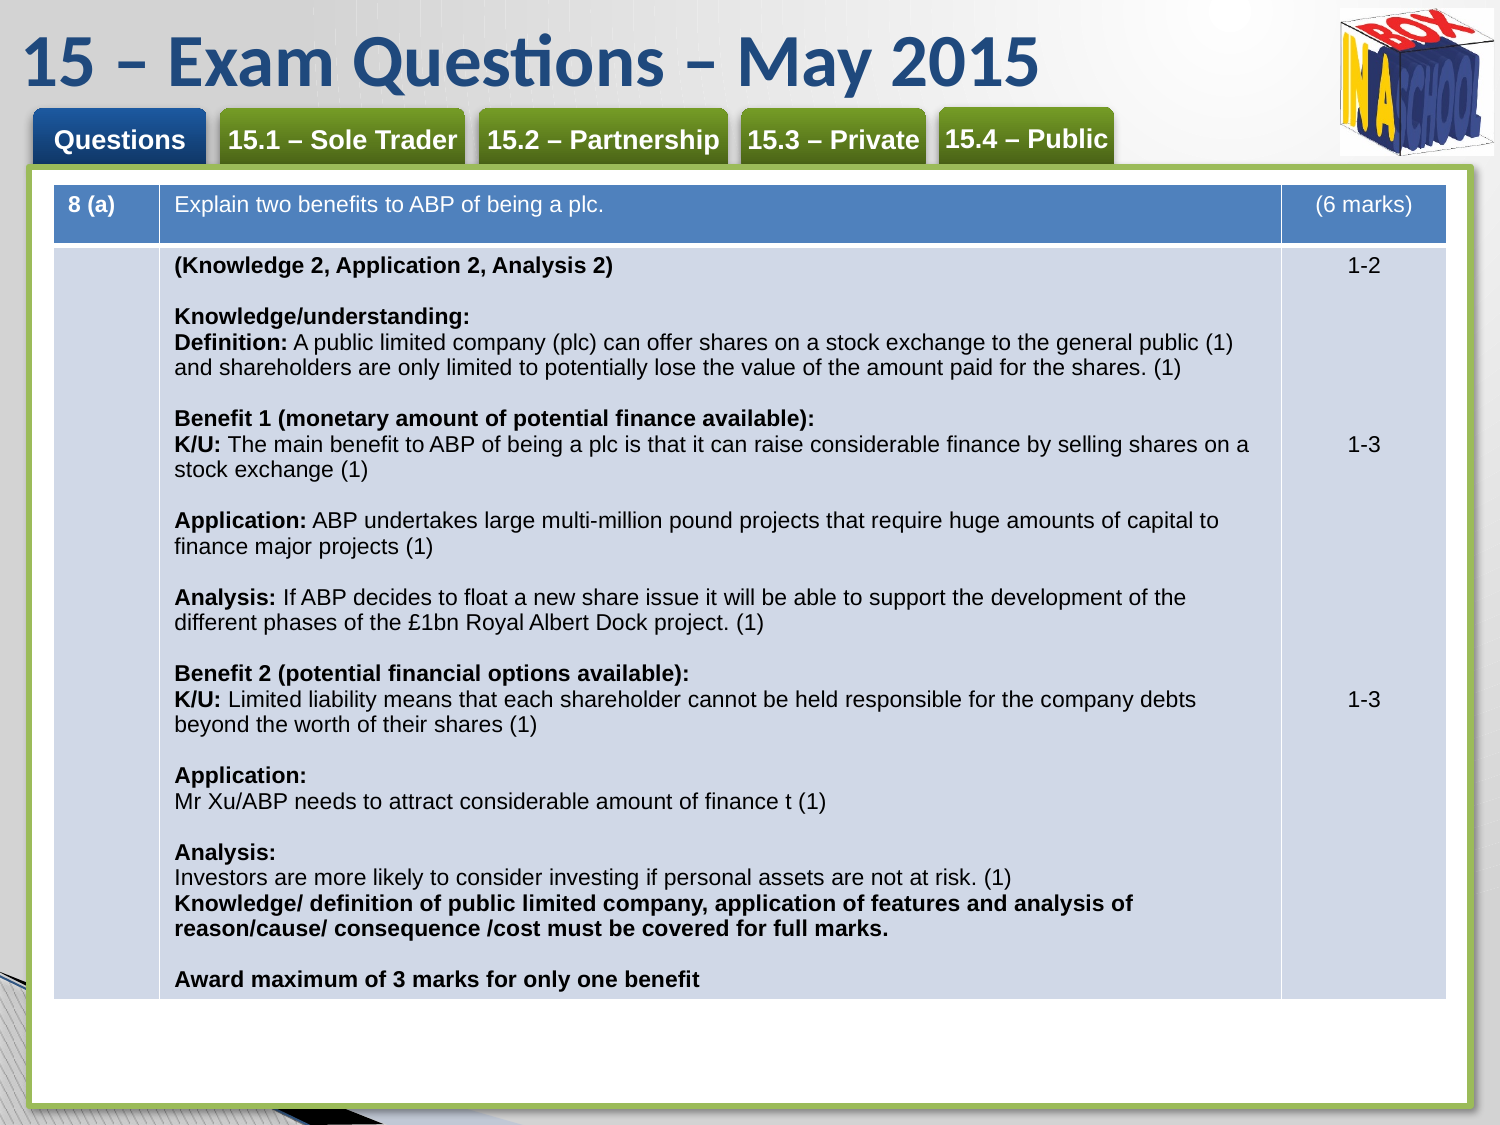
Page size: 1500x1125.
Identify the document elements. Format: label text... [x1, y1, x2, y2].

table_cell [54, 248, 159, 999]
title 15 – Exam Questions – May 2015 [5, 11, 1270, 102]
table_header (6 marks) [1282, 185, 1446, 243]
picture [281, 1114, 303, 1125]
table_header 8 (a) [54, 185, 159, 243]
picture [1340, 8, 1495, 156]
table_cell (Knowledge 2, Application 2, Analysis 2) Knowledge/understanding: Definition: A public limited company (plc) can offer shares on a stock exchange to the general public (1) and shareholders are only limited to potentially lose the value of the amount paid for the shares. (1) Benefit 1 (monetary amount of potential finance available): K/U: The main benefit to ABP of being a plc is that it can raise considerable finance by selling shares on a stock exchange (1) Application: ABP undertakes large multi-million pound projects that require huge amounts of capital to finance major projects (1) Analysis: If ABP decides to float a new share issue it will be able to support the development of the different phases of the £1bn Royal Albert Dock project. (1) Benefit 2 (potential financial options available): K/U: Limited liability means that each shareholder cannot be held responsible for the company debts beyond the worth of their shares (1) Application: Mr Xu/ABP needs to attract considerable amount of finance t (1) Analysis: Investors are more likely to consider investing if personal assets are not at risk. (1) Knowledge/ definition of public limited company, application of features and analysis of reason/cause/ consequence /cost must be covered for full marks. Award maximum of 3 marks for only one benefit [160, 248, 1281, 999]
table_header Explain two benefits to ABP of being a plc. [160, 185, 1281, 243]
table_cell 1-2 1-3 1-3 [1282, 248, 1446, 999]
